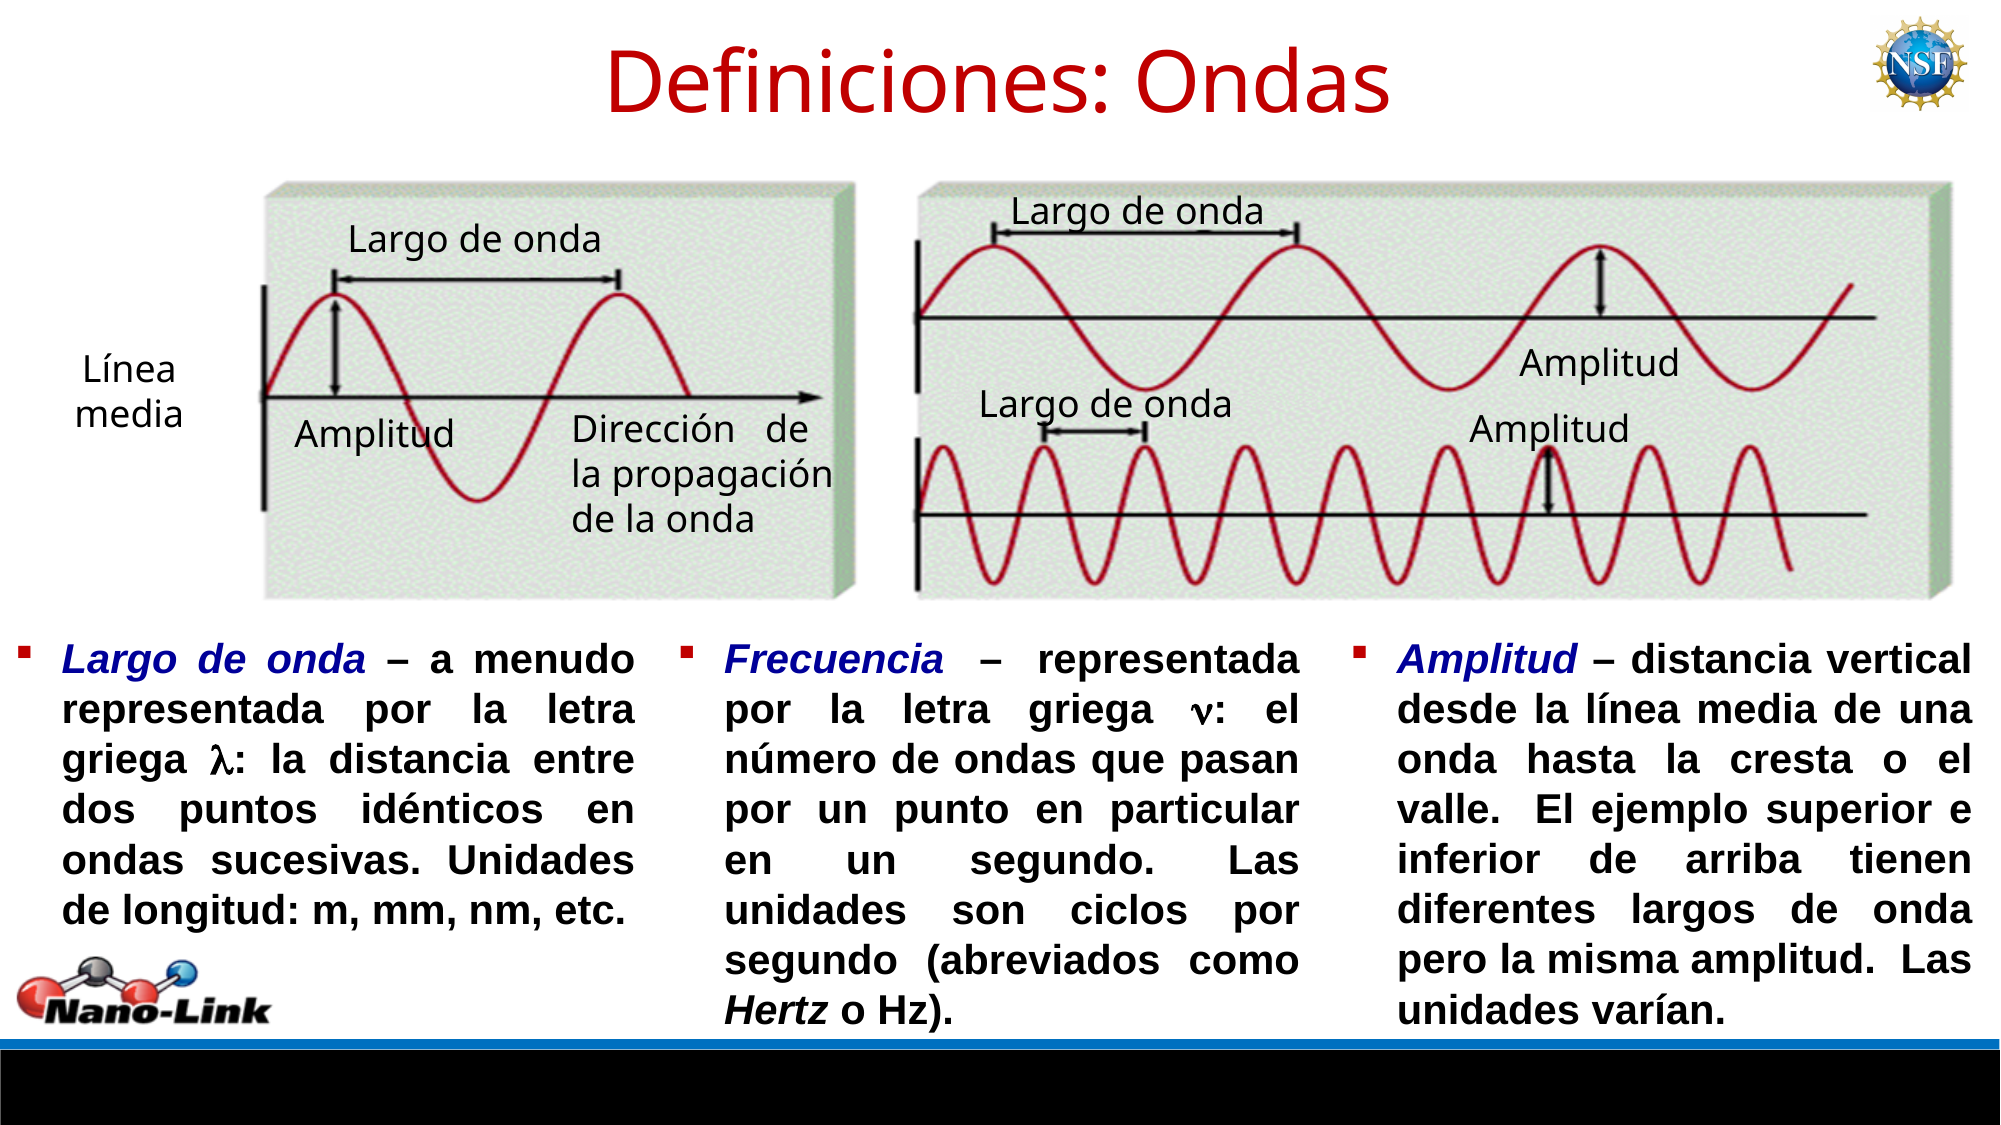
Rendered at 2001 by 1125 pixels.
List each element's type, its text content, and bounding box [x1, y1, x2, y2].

text_box Amplitud – distancia vertical desde la línea media de una onda hasta la cresta o el valle. El ejemplo superior e inferior de arriba tienen diferentes largos de onda pero la misma amplitud. Las unidades varían. [1335, 624, 1988, 1040]
text_box Frecuencia – representada por la letra griega : el número de ondas que pasan por un punto en particular en un segundo. Las unidades son ciclos por segundo (abreviados como Hertz o Hz). [662, 624, 1315, 1063]
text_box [199, 173, 1965, 611]
text_box Línea media [10, 337, 195, 443]
picture [10, 946, 286, 1037]
text_box Definiciones: Ondas [0, 8, 1998, 138]
text_box Largo de onda – a menudo representada por la letra griega : la distancia entre dos puntos idénticos en ondas sucesivas. Unidades de longitud: m, mm, nm, etc. [0, 624, 650, 940]
picture [1870, 14, 1969, 112]
